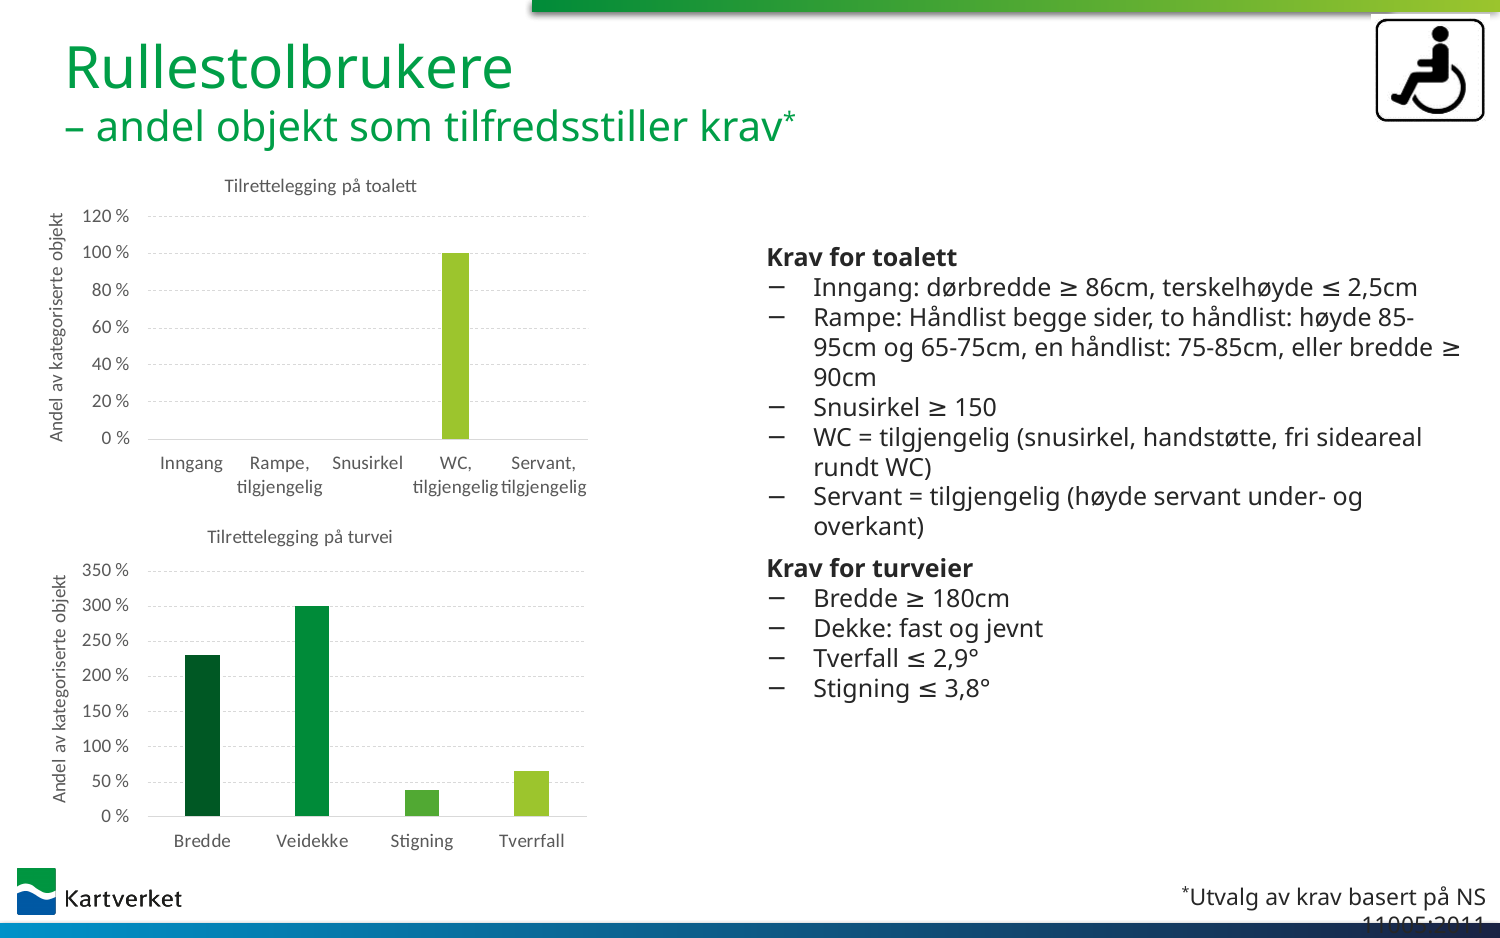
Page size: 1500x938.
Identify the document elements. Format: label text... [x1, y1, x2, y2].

text_box Rullestolbrukere – andel objekt som tilfredsstiller krav* [49, 14, 1431, 158]
text_box Krav for turveier Bredde ≥ 180cm Dekke: fast og jevnt Tverfall ≤ 2,9° Stigning ≤ 3,8° [751, 545, 1483, 710]
text_box *Utvalg av krav basert på NS 11005:2011 [1068, 873, 1500, 938]
text_box Krav for toalett Inngang: dørbredde ≥ 86cm, terskelhøyde ≤ 2,5cm Rampe: Håndlist begge sider, to håndlist: høyde 85-95cm og 65-75cm, en håndlist: 75-85cm, eller bredde ≥ 90cm Snusirkel ≥ 150 WC = tilgjengelig (snusirkel, handstøtte, fri sideareal rundt WC) Servant = tilgjengelig (høyde servant under- og overkant) [751, 234, 1483, 545]
picture [41, 520, 598, 859]
picture [1371, 13, 1491, 127]
picture [41, 166, 599, 505]
